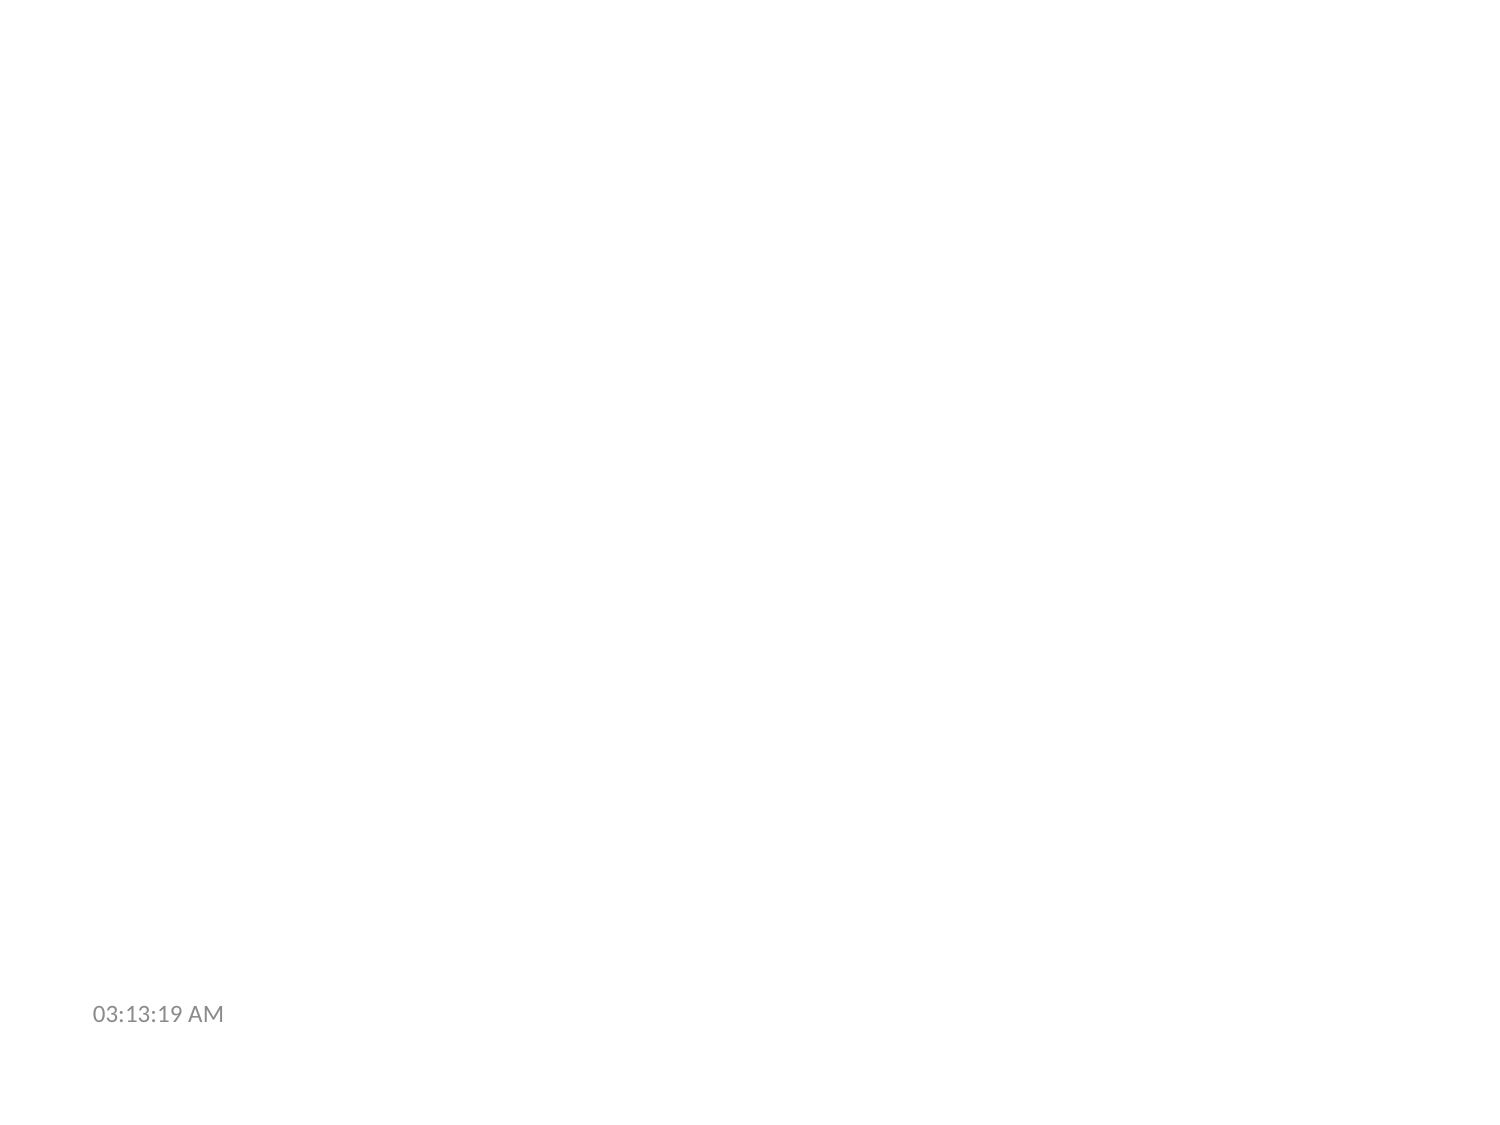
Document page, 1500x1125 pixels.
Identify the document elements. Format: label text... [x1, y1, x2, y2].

text_box 3:35:09 PM [77, 982, 428, 1043]
